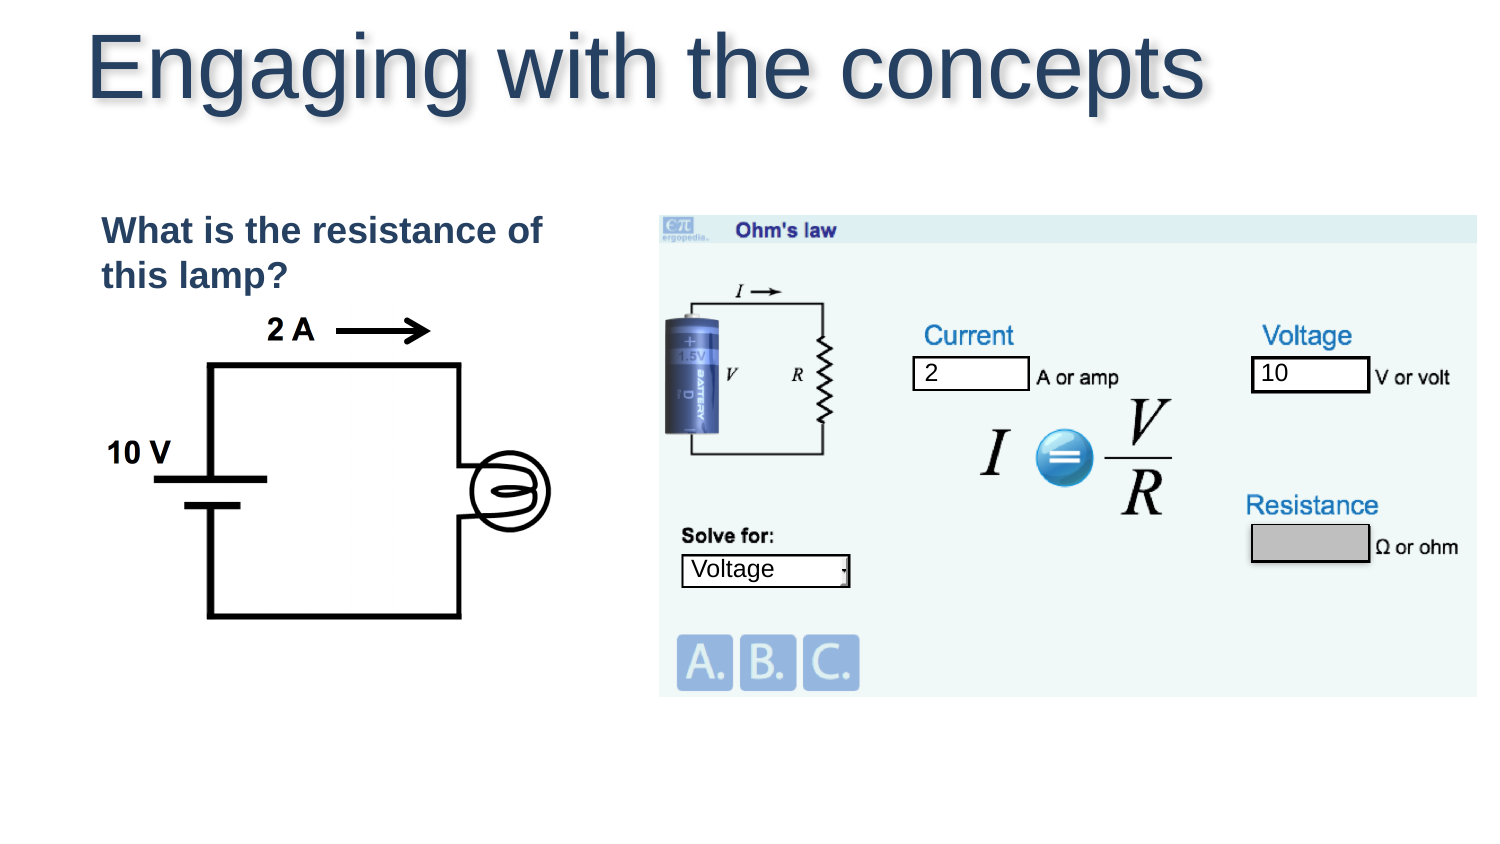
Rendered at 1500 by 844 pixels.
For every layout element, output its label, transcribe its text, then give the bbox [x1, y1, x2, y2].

picture [104, 302, 557, 626]
text_box Engaging with the concepts [70, 0, 1388, 206]
text_box What is the resistance of this lamp? [86, 213, 608, 379]
picture [659, 215, 1477, 697]
